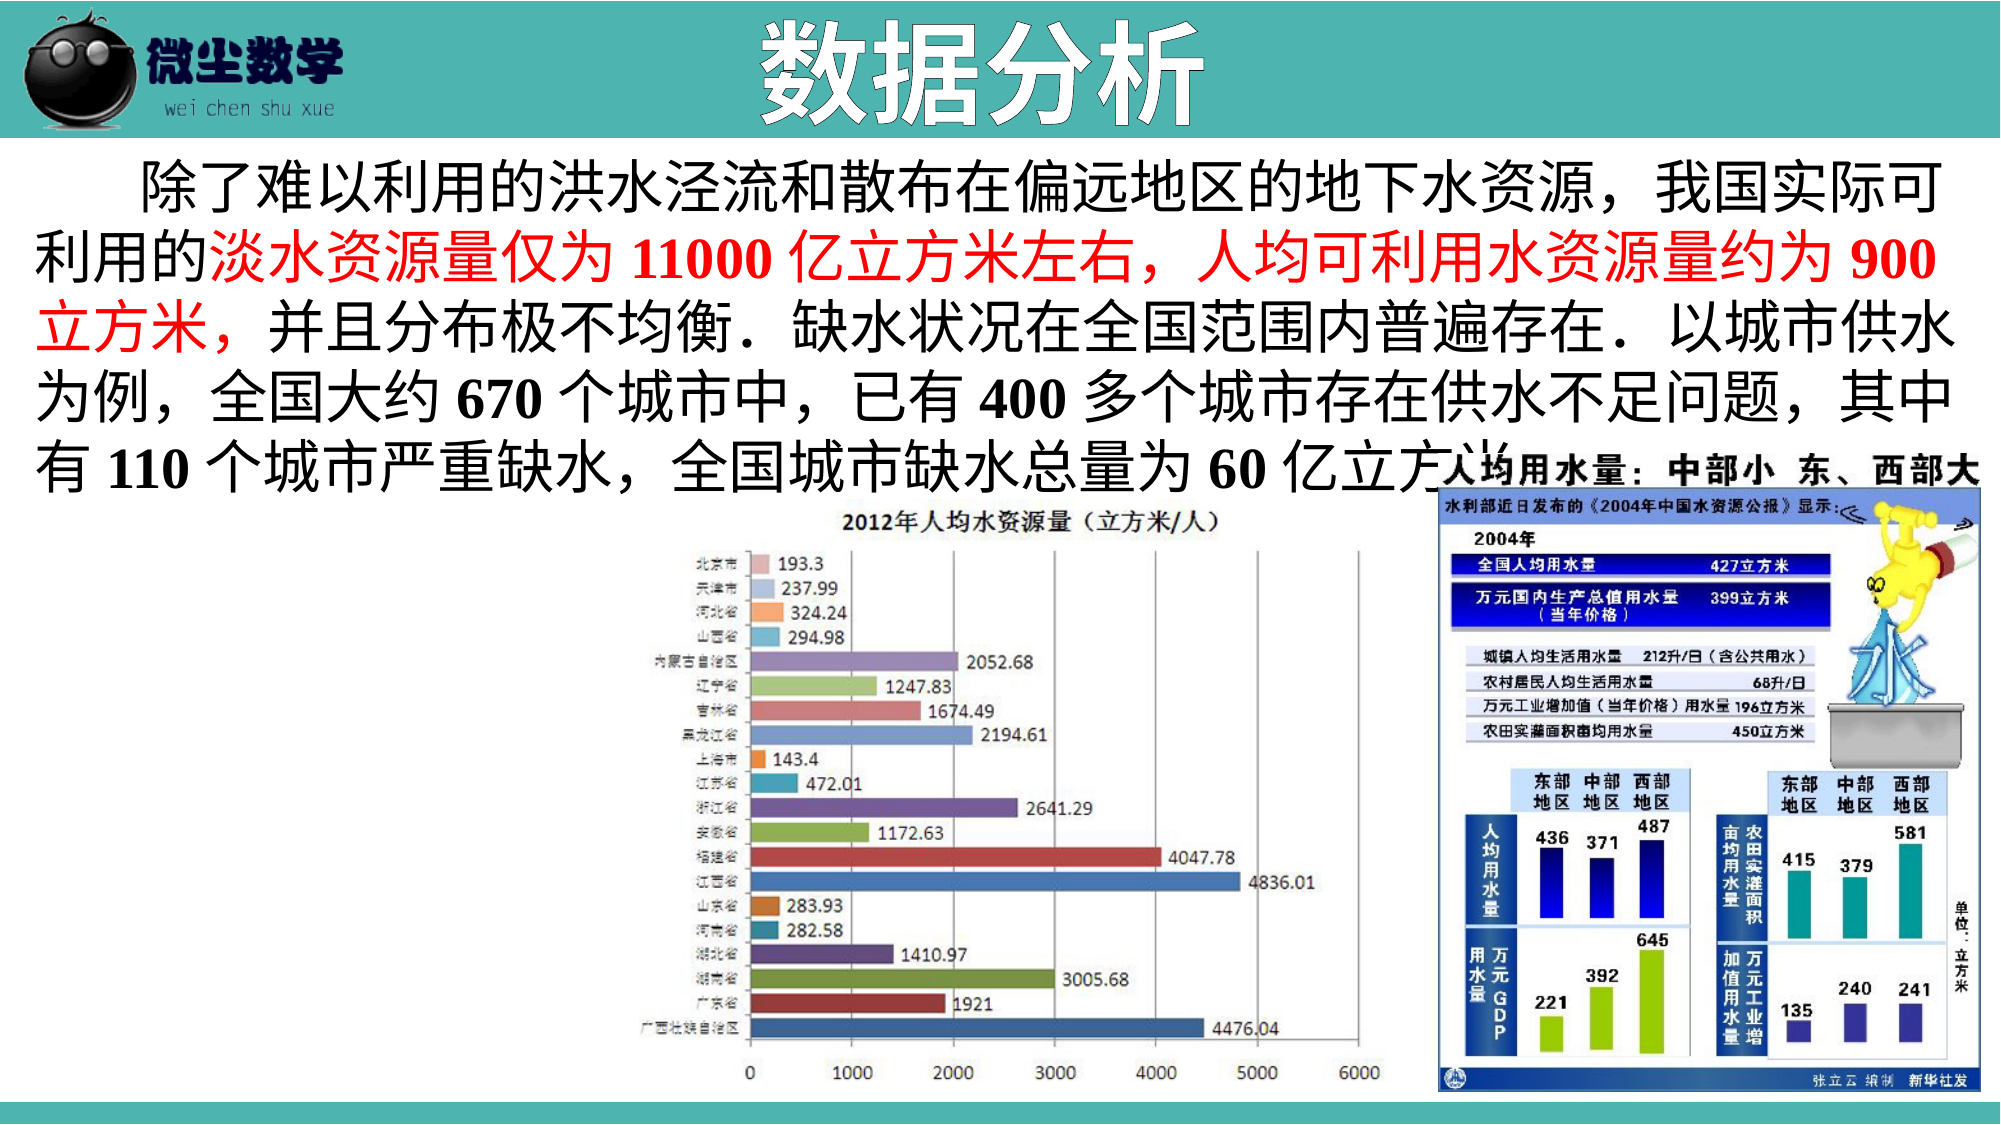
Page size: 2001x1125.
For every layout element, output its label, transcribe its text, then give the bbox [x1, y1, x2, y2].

text_box 除了难以利用的洪水泾流和散布在偏远地区的地下水资源，我国实际可利用的淡水资源量仅为11000亿立方米左右，人均可利用水资源量约为900立方米，并且分布极不均衡．缺水状况在全国范围内普遍存在．以城市供水为例，全国大约670个城市中，已有400多个城市存在供水不足问题，其中有110个城市严重缺水，全国城市缺水总量为60亿立方米． [19, 143, 2000, 508]
picture [0, 1, 2001, 1124]
text_box 数据分析 [742, 0, 1223, 146]
